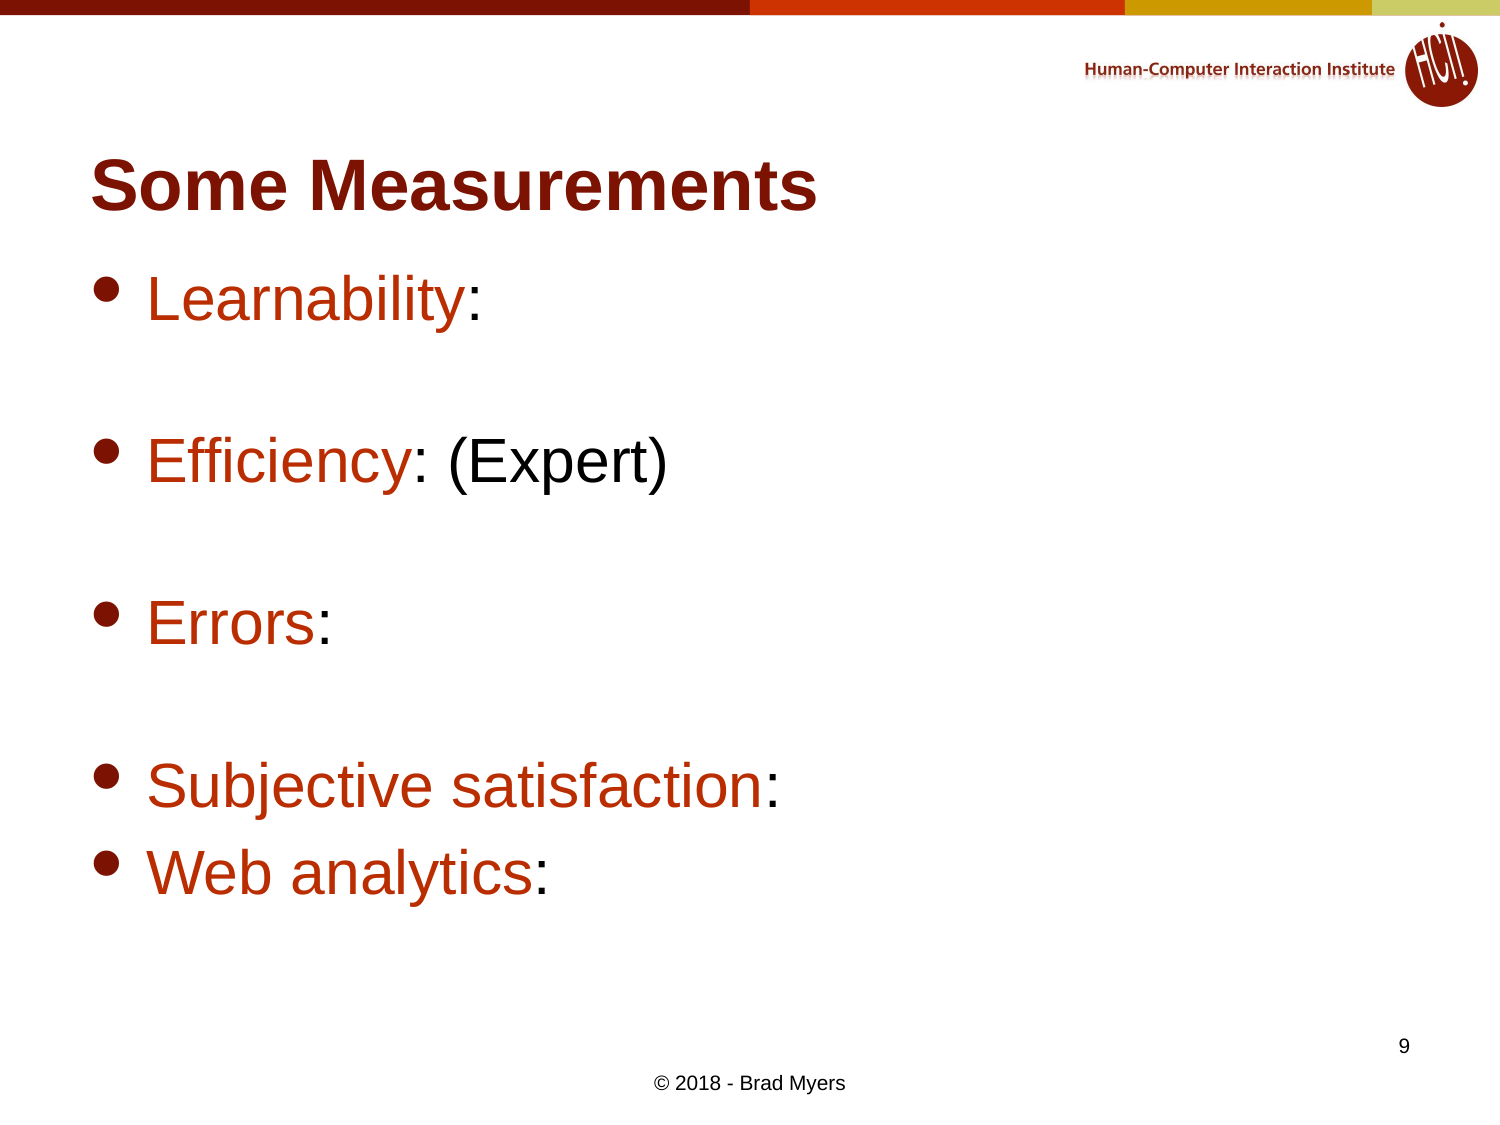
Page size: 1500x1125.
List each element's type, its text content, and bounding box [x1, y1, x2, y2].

footer © 2018 - Brad Myers [512, 1062, 988, 1101]
picture [1313, 22, 1478, 107]
title Some Measurements [74, 19, 1313, 233]
list Learnability: Efficiency: (Expert) Errors: Subjective satisfaction: Web analytics: [74, 249, 1426, 1006]
slide_number 9 [1074, 1024, 1426, 1101]
